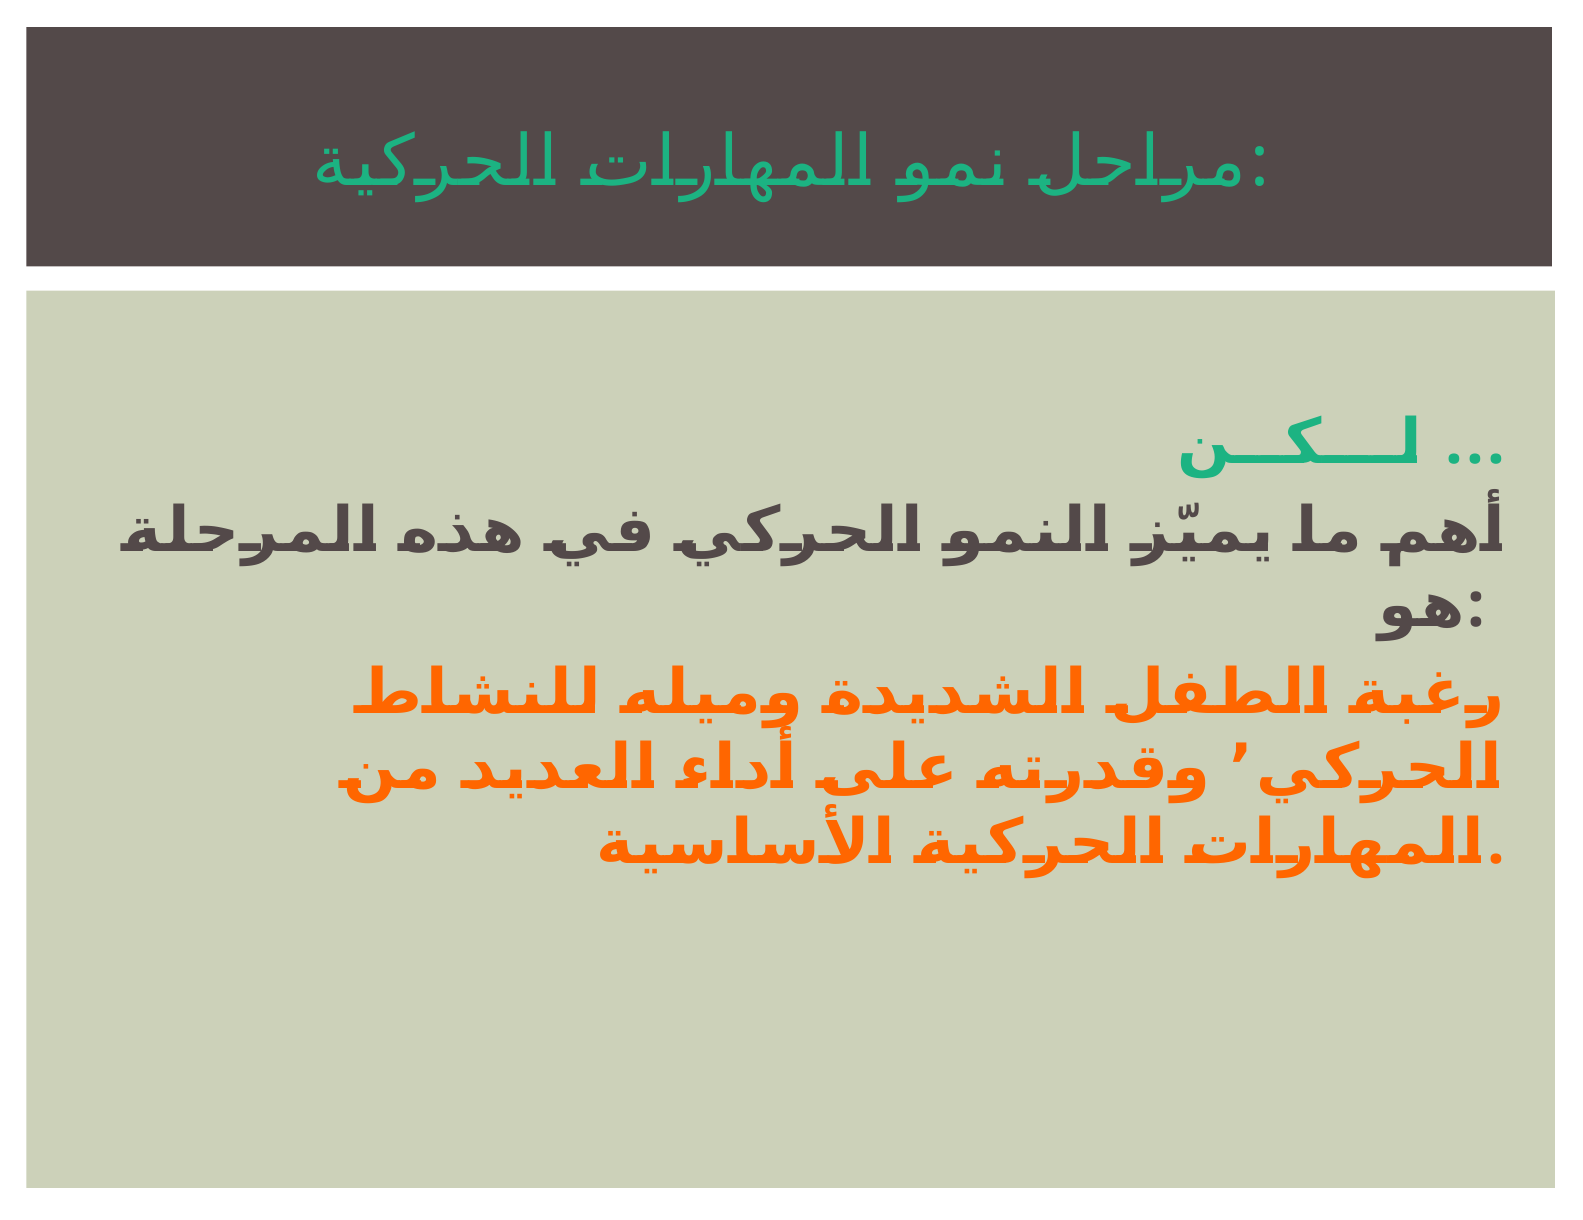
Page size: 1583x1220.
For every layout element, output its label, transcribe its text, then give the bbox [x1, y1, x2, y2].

list لـــكــن ... أهم ما يميّز النمو الحركي في هذه المرحلة هو: رغبة الطفل الشديدة وميله للنشاط الحركي٬ وقدرته على أداء العديد من المهارات الحركية الأساسية. [65, 305, 1522, 1043]
title مراحل نمو المهارات الحركية: [65, 63, 1517, 251]
